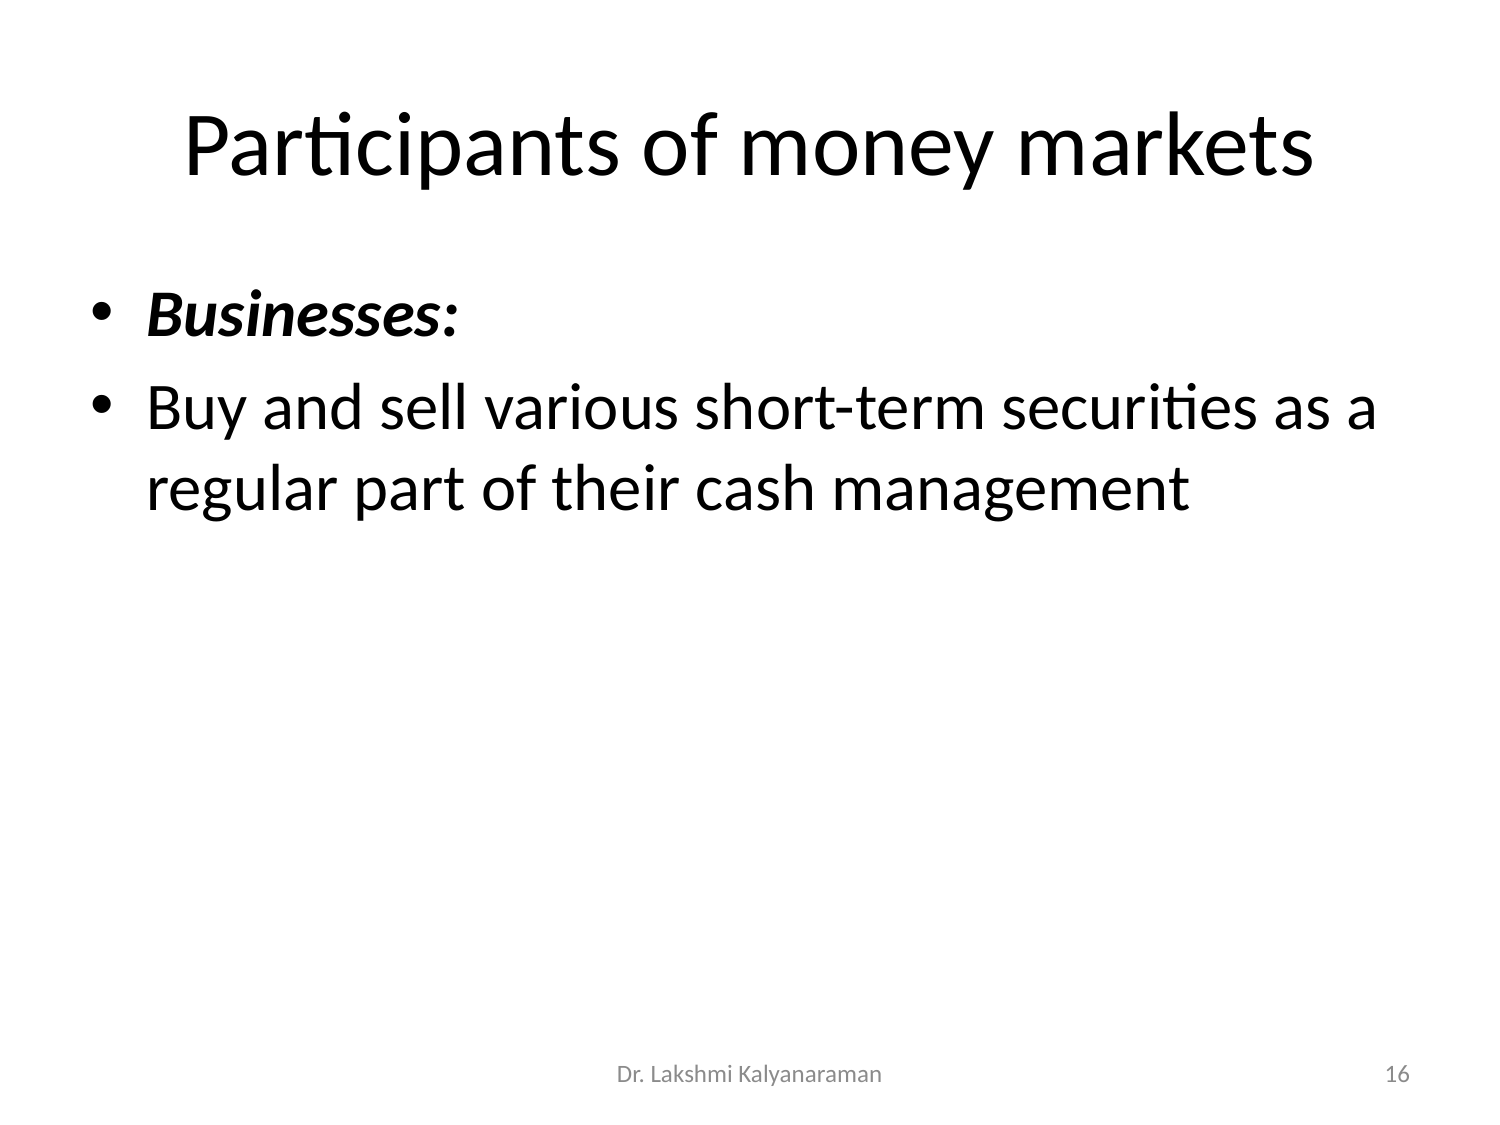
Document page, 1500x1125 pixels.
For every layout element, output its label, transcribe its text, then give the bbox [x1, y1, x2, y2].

title Participants of money markets [75, 45, 1425, 233]
footer Dr. Lakshmi Kalyanaraman [512, 1042, 988, 1103]
slide_number 16 [1074, 1042, 1425, 1103]
list Businesses: Buy and sell various short-term securities as a regular part of their cash management [75, 262, 1425, 1005]
